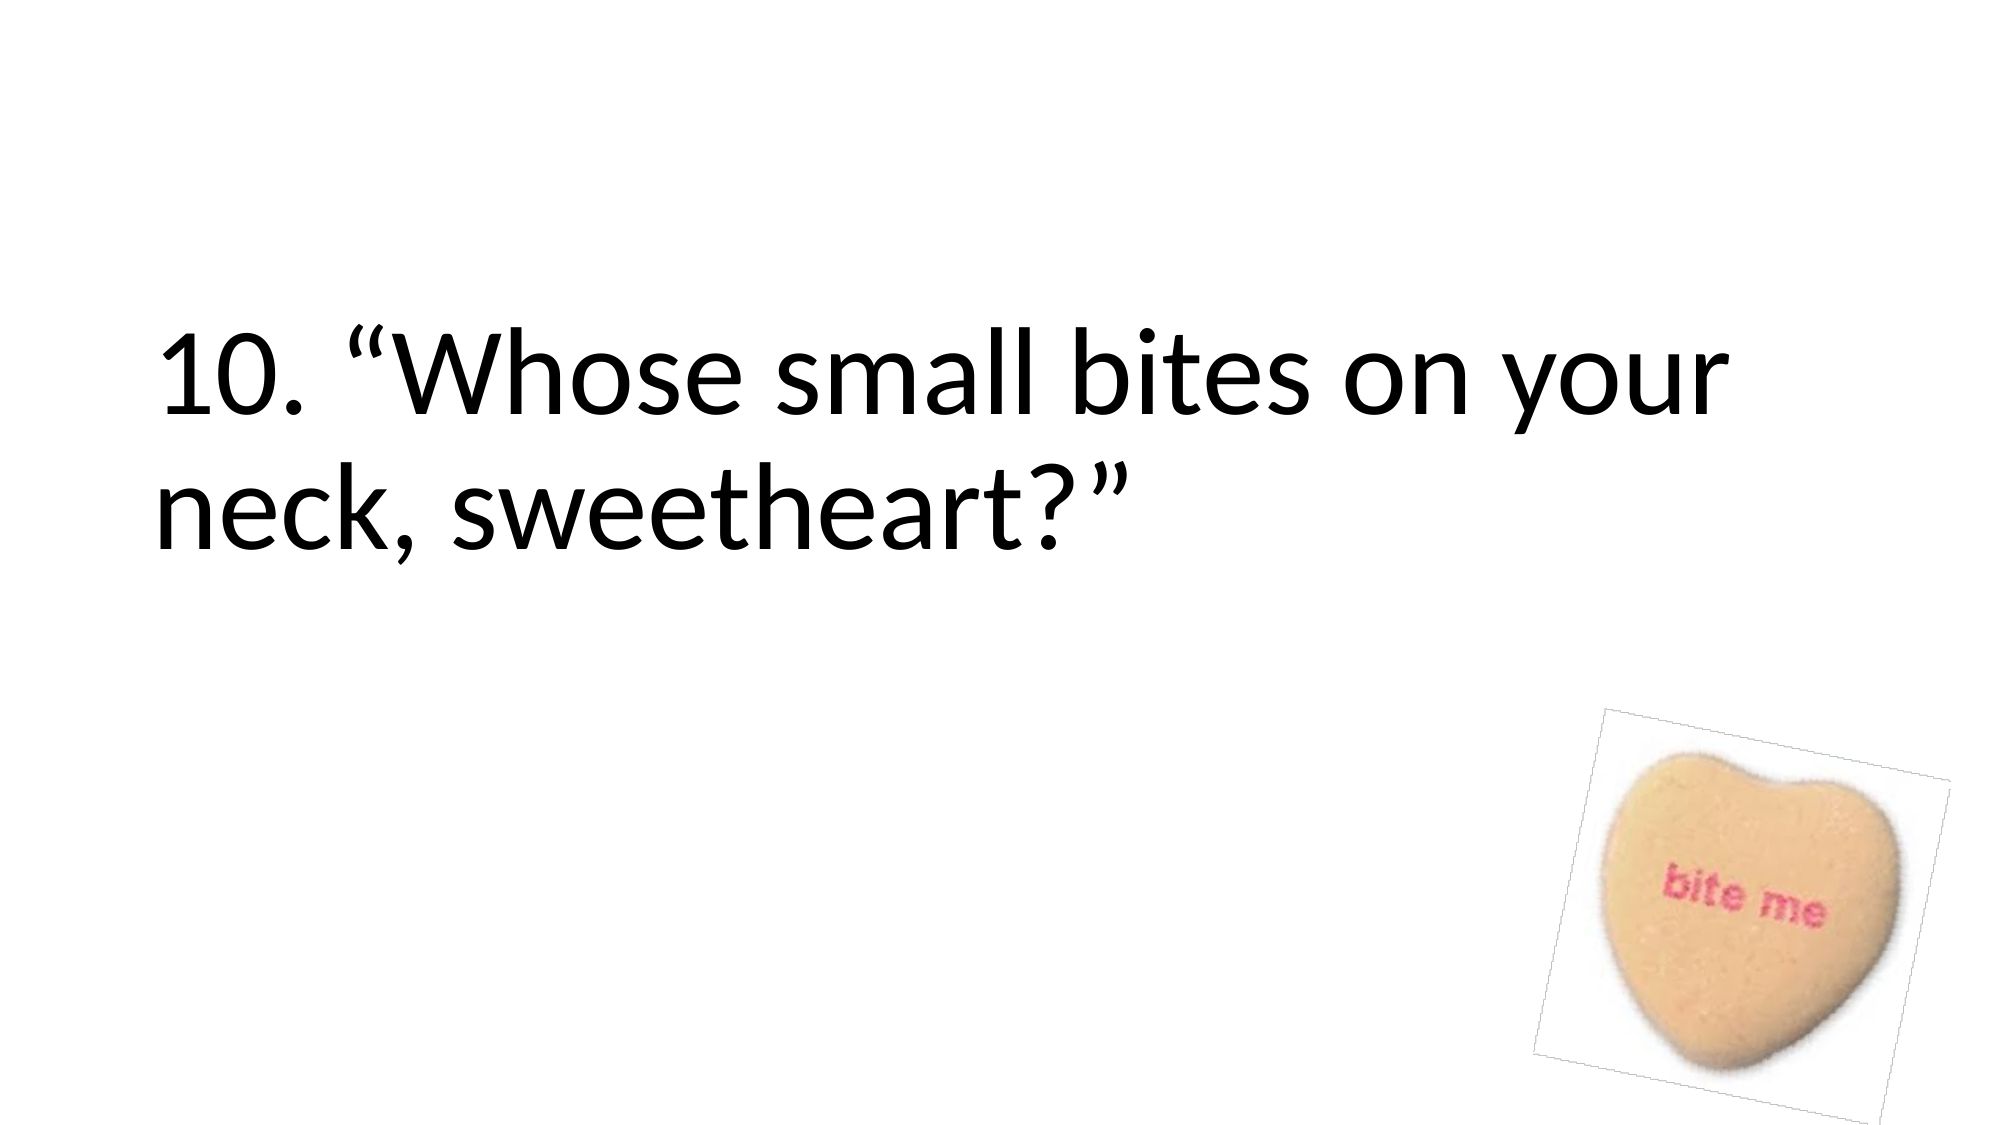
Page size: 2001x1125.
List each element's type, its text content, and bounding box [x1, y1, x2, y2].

picture [1533, 710, 1951, 1125]
list 10. “Whose small bites on your neck, sweetheart?” [137, 299, 1863, 1014]
